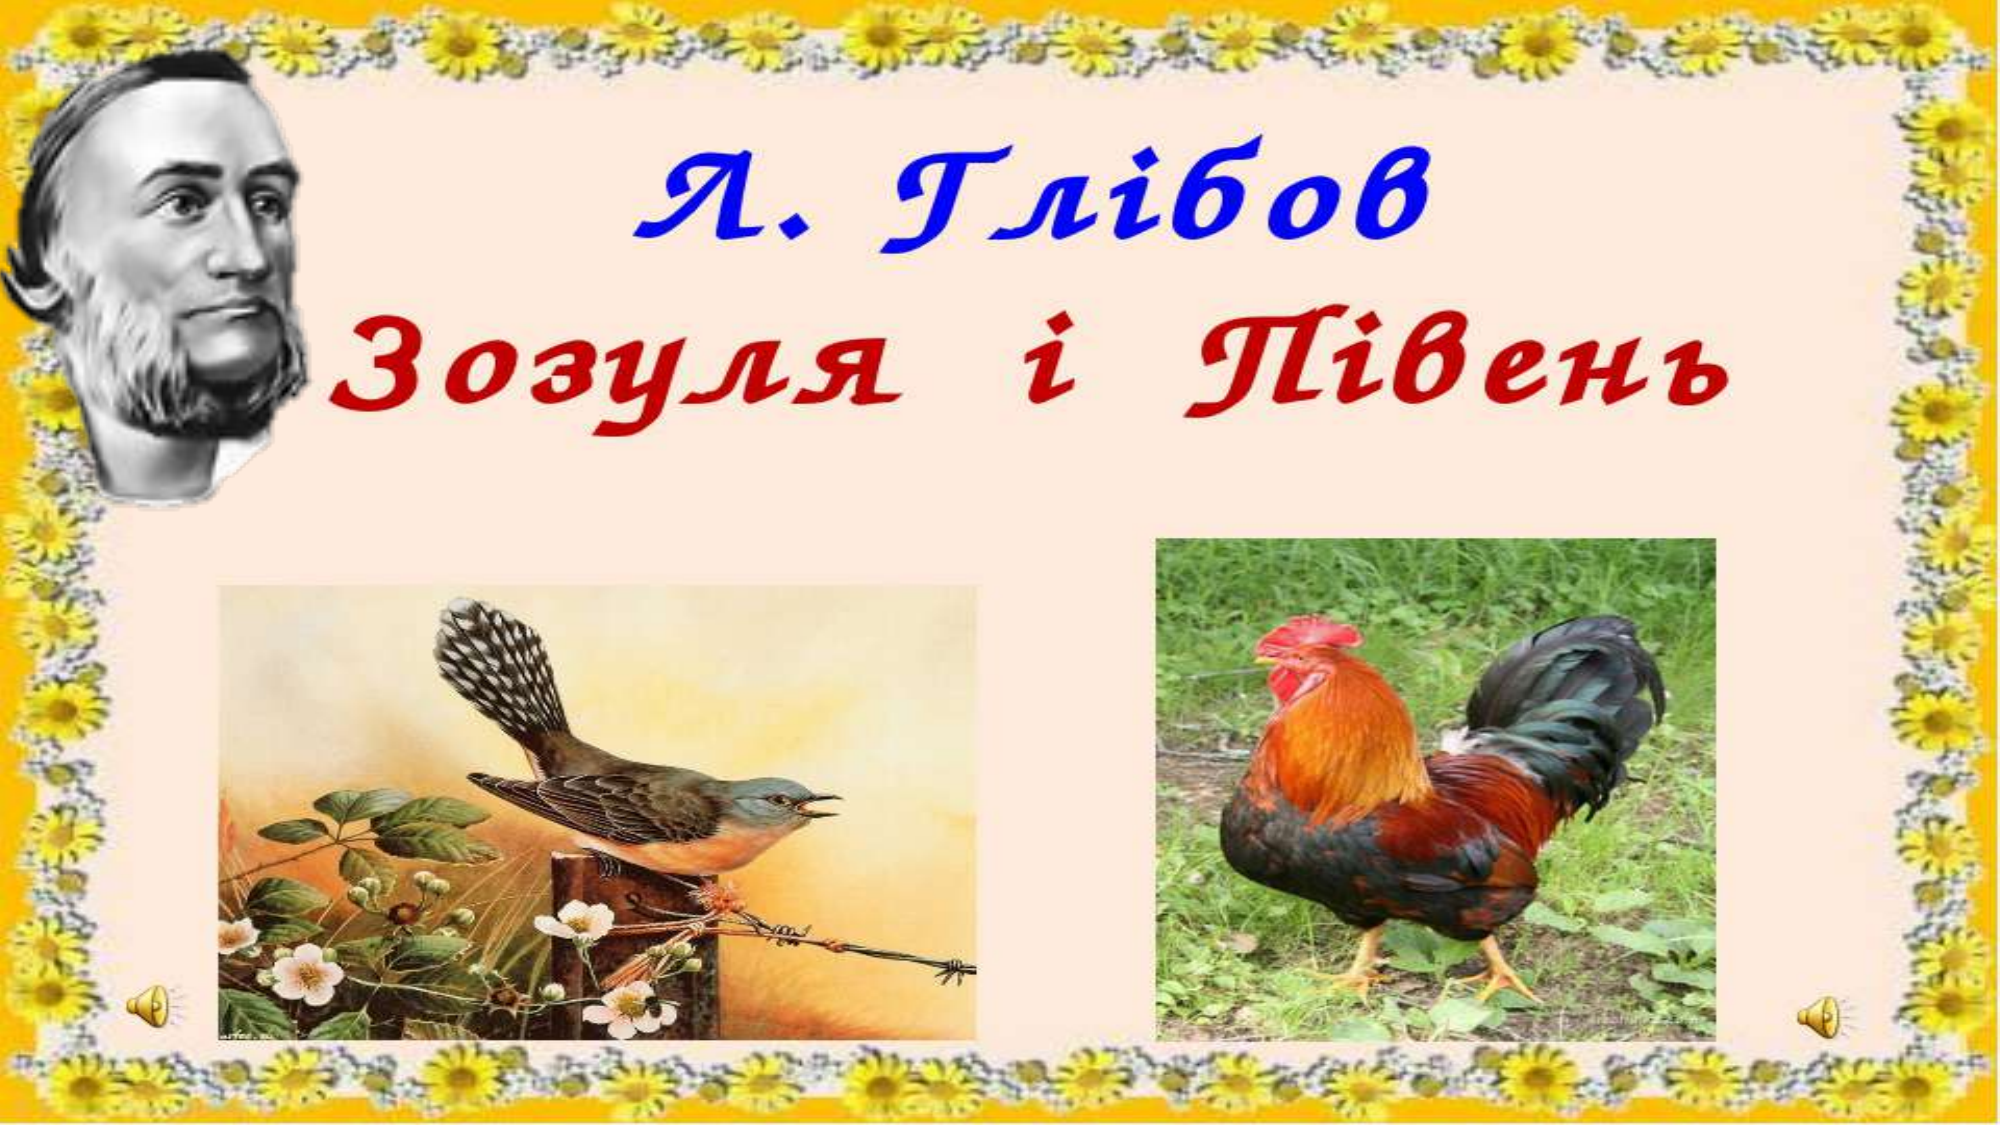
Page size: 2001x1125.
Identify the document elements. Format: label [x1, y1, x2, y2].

list [0, 0, 2000, 1125]
picture [0, 32, 425, 753]
